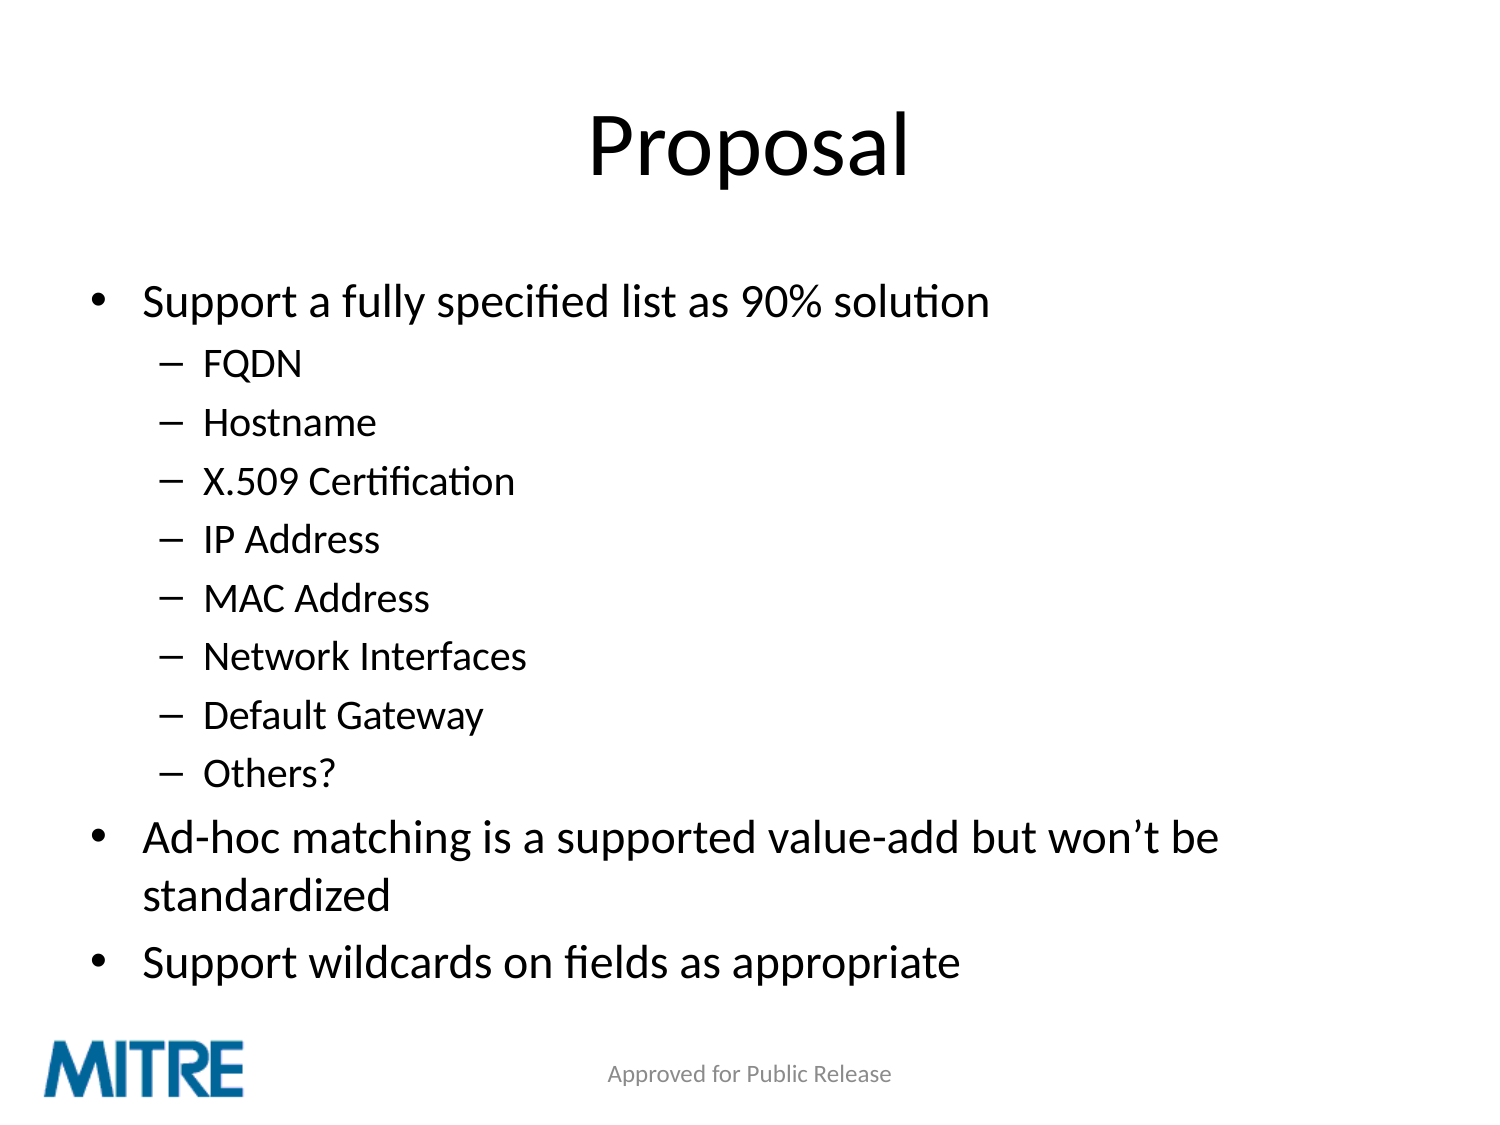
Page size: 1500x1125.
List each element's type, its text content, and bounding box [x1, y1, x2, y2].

title Proposal [75, 45, 1425, 233]
picture [37, 1033, 250, 1103]
list Support a fully specified list as 90% solution FQDN Hostname X.509 Certification IP Address MAC Address Network Interfaces Default Gateway Others? Ad-hoc matching is a supported value-add but won’t be standardized Support wildcards on fields as appropriate [75, 262, 1425, 1005]
footer Approved for Public Release [512, 1042, 988, 1103]
